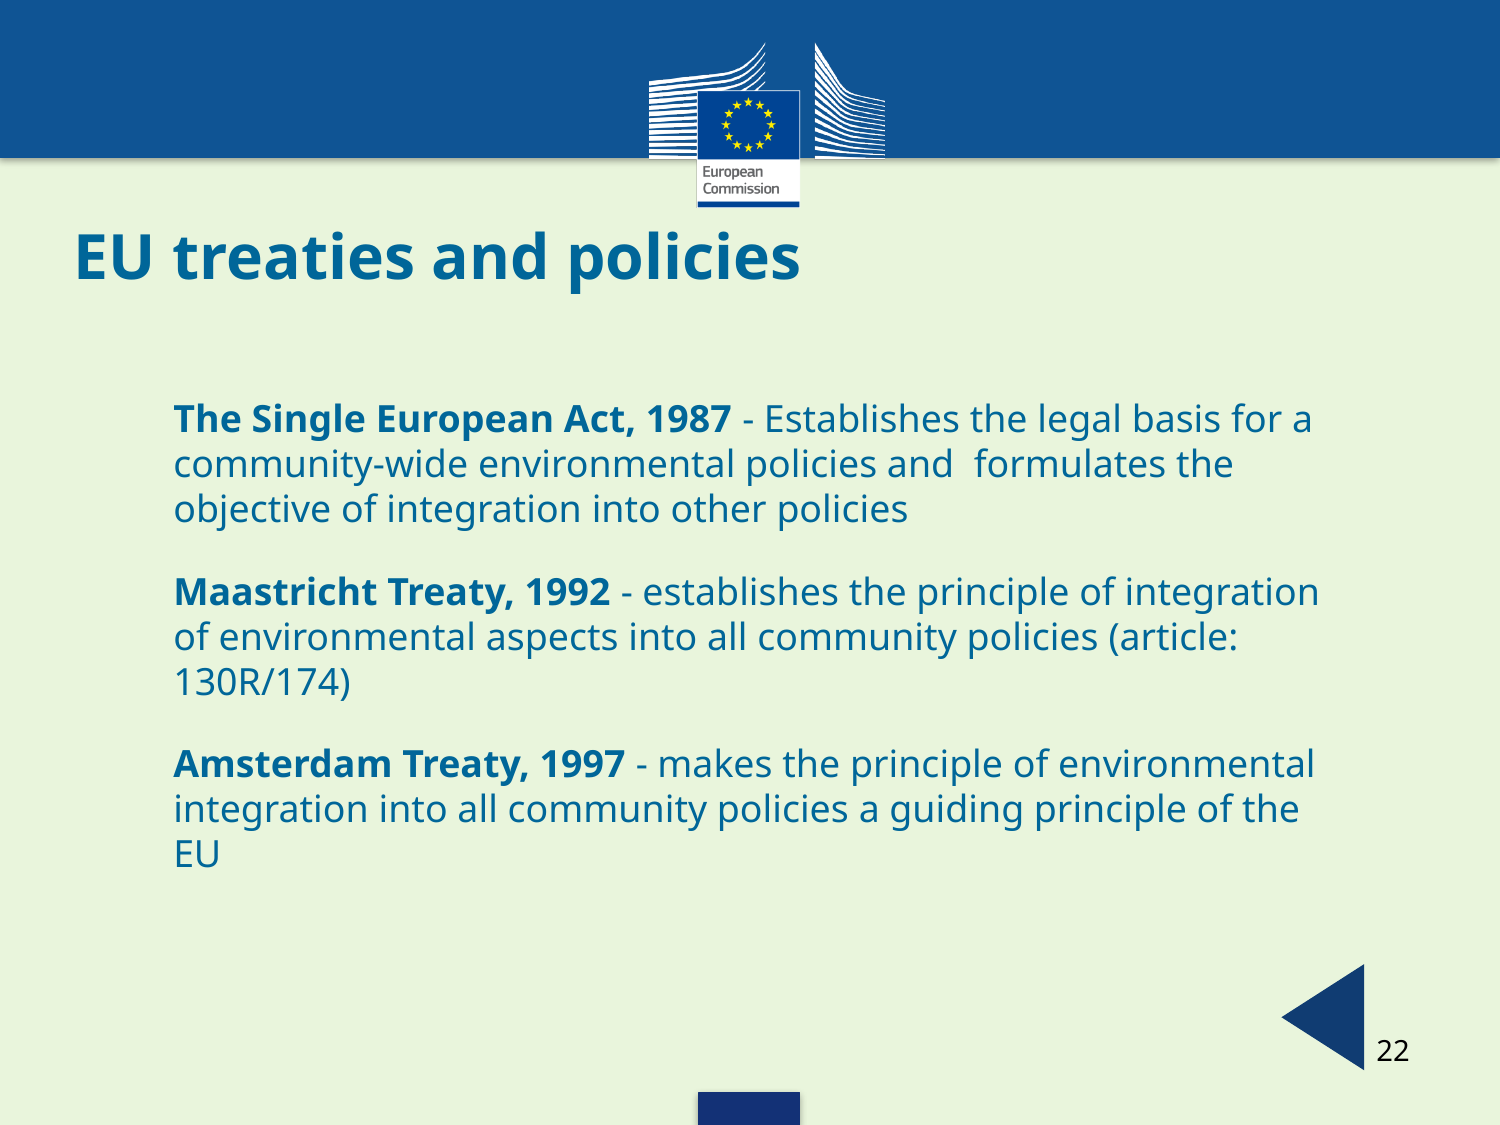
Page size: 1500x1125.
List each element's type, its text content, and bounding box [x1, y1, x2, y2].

title EU treaties and policies [0, 153, 1436, 357]
text_box The Single European Act, 1987 - Establishes the legal basis for a community-wide environmental policies and formulates the objective of integration into other policies Maastricht Treaty, 1992 - establishes the principle of integration of environmental aspects into all community policies (article: 130R/174) Amsterdam Treaty, 1997 - makes the principle of environmental integration into all community policies a guiding principle of the EU [100, 387, 1365, 883]
picture [649, 42, 885, 153]
slide_number 22 [1349, 1024, 1426, 1104]
text_box [1281, 964, 1365, 1071]
